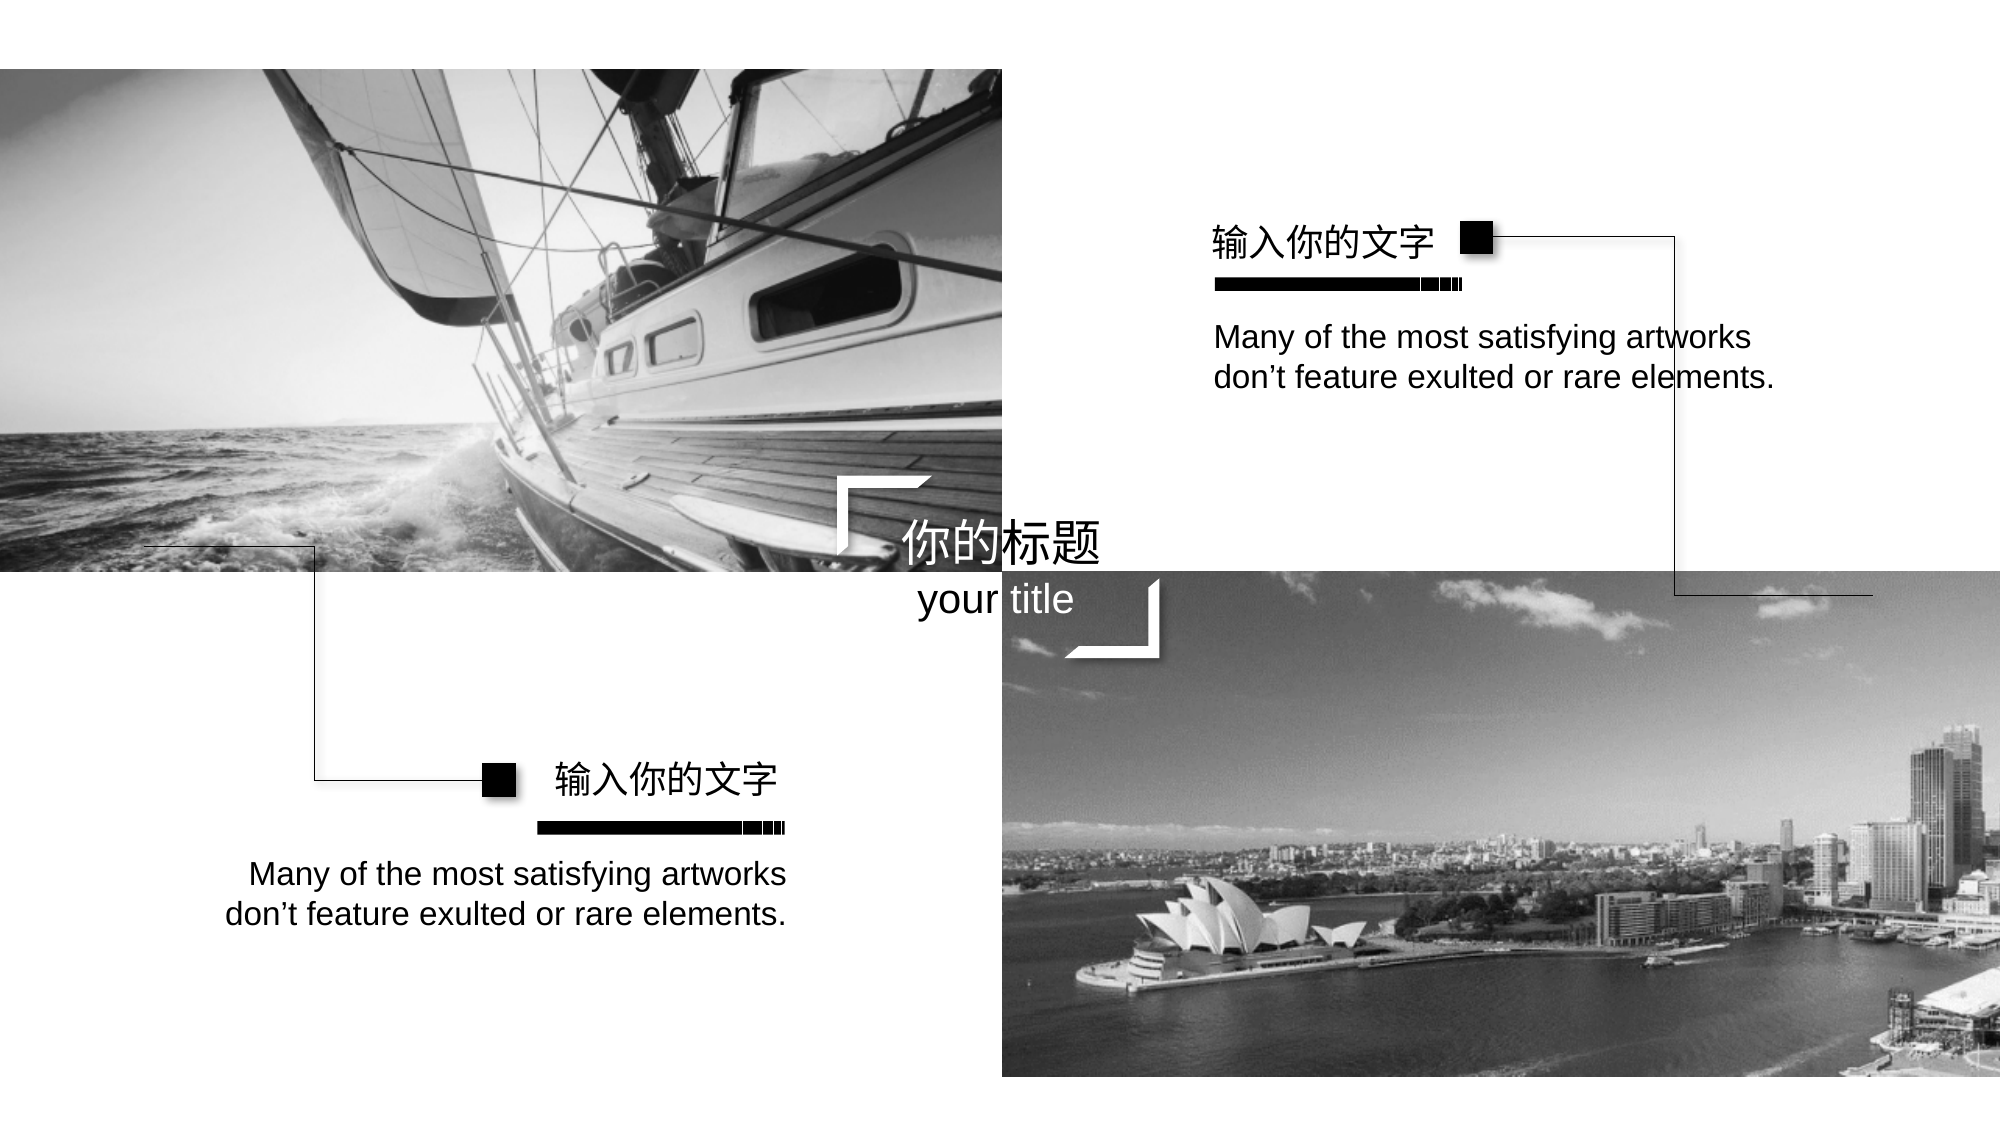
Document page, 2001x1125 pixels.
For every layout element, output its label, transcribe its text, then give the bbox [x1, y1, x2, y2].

text_box 你的标题 your title [887, 572, 1002, 630]
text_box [1476, 236, 1873, 596]
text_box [1214, 277, 1462, 291]
text_box [1460, 221, 1493, 254]
text_box Many of the most satisfying artworks don’t feature exulted or rare elements. [195, 845, 803, 940]
picture [0, 69, 2000, 1077]
text_box Many of the most satisfying artworks don’t feature exulted or rare elements. [1198, 307, 1476, 403]
text_box 输入你的文字 [539, 749, 805, 809]
text_box [482, 763, 516, 797]
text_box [144, 546, 484, 781]
text_box 输入你的文字 [1196, 211, 1677, 271]
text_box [537, 821, 785, 835]
